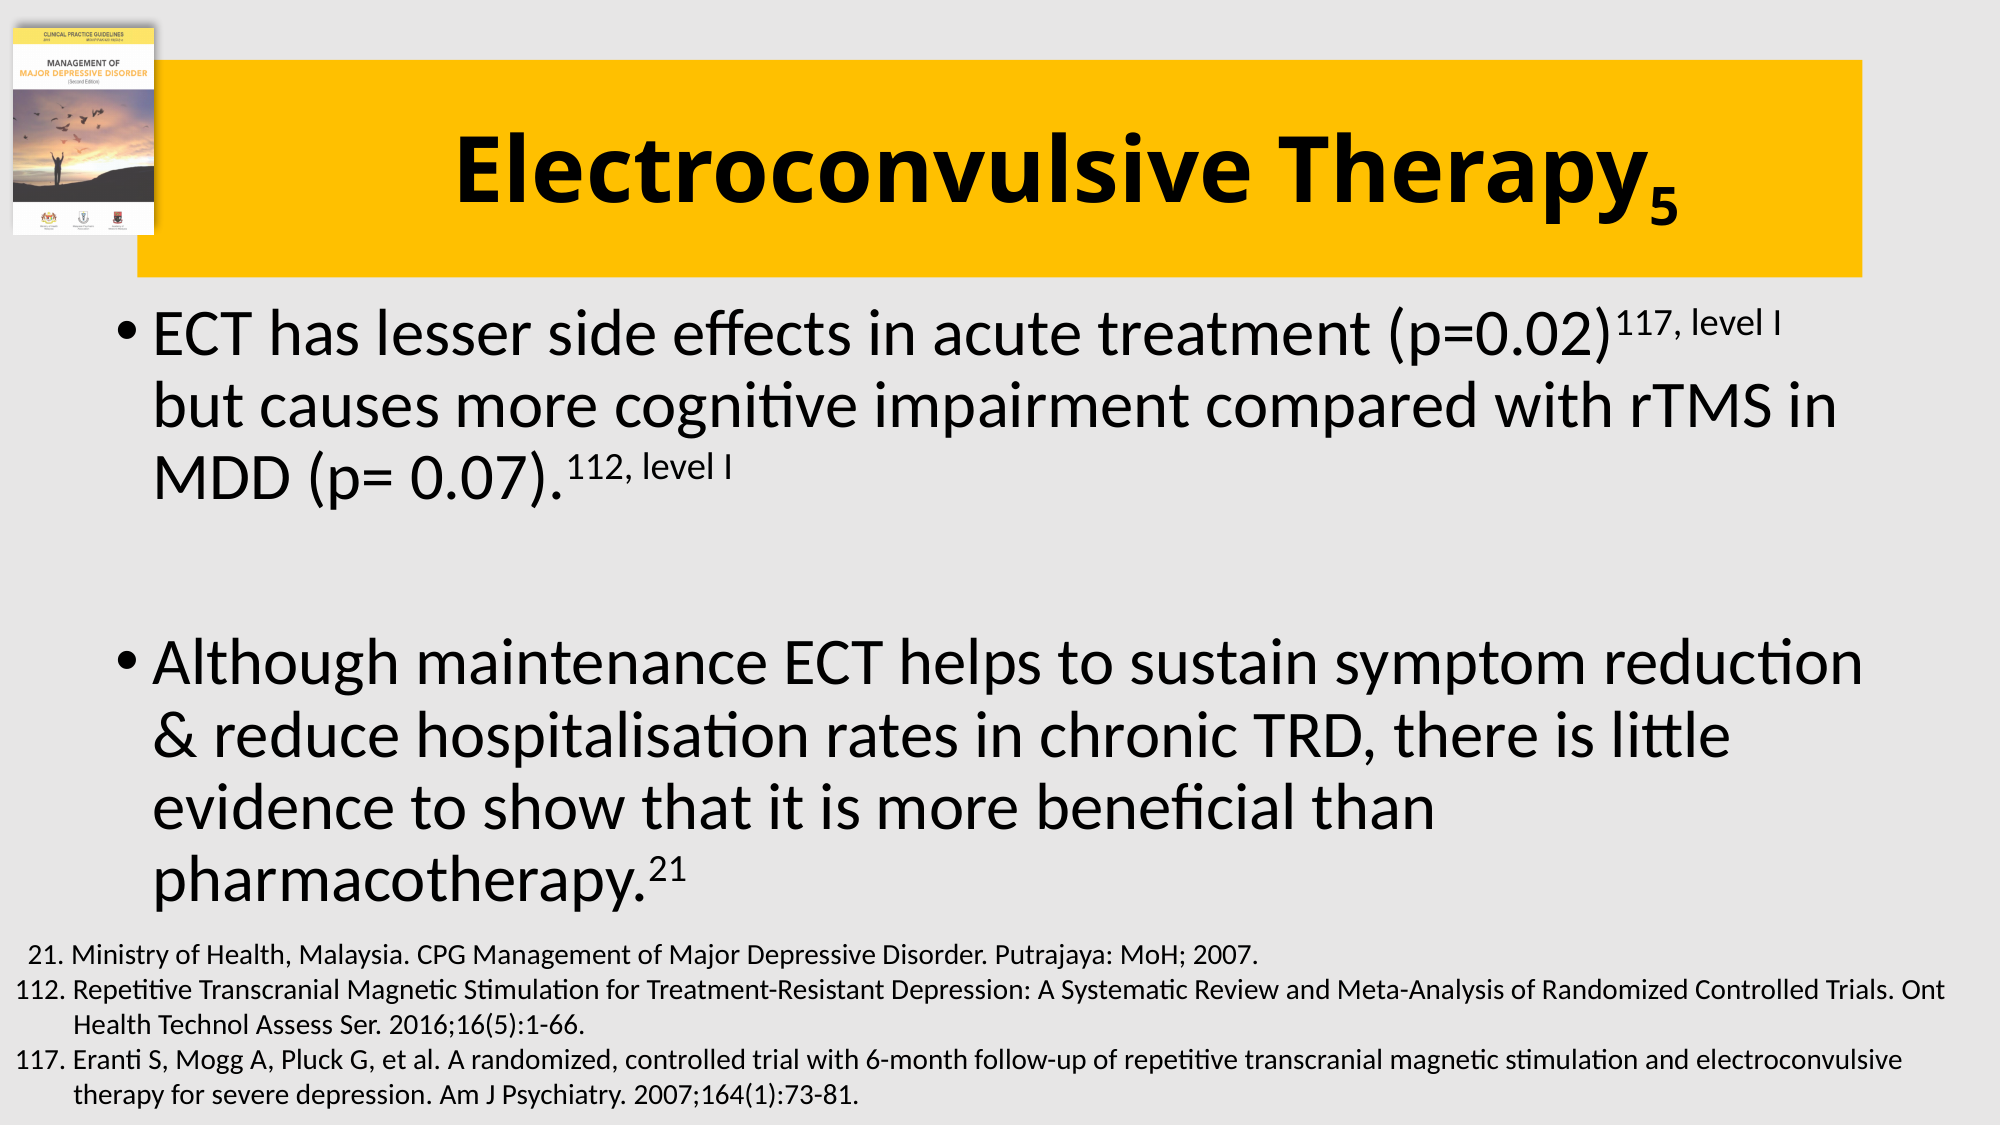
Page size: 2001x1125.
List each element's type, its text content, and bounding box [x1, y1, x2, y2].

text_box 21. Ministry of Health, Malaysia. CPG Management of Major Depressive Disorder. Putrajaya: MoH; 2007. 112. Repetitive Transcranial Magnetic Stimulation for Treatment-Resistant Depression: A Systematic Review and Meta-Analysis of Randomized Controlled Trials. Ont Health Technol Assess Ser. 2016;16(5):1-66. 117. Eranti S, Mogg A, Pluck G, et al. A randomized, controlled trial with 6-month follow-up of repetitive transcranial magnetic stimulation and electroconvulsive therapy for severe depression. Am J Psychiatry. 2007;164(1):73-81. [0, 928, 2000, 1118]
picture [13, 28, 154, 235]
list ECT has lesser side effects in acute treatment (p=0.02)117, level I but causes more cognitive impairment compared with rTMS in MDD (p= 0.07).112, level I Although maintenance ECT helps to sustain symptom reduction & reduce hospitalisation rates in chronic TRD, there is little evidence to show that it is more beneficial than pharmacotherapy.21 [100, 290, 1892, 928]
title Electroconvulsive Therapy5 [137, 59, 1863, 278]
